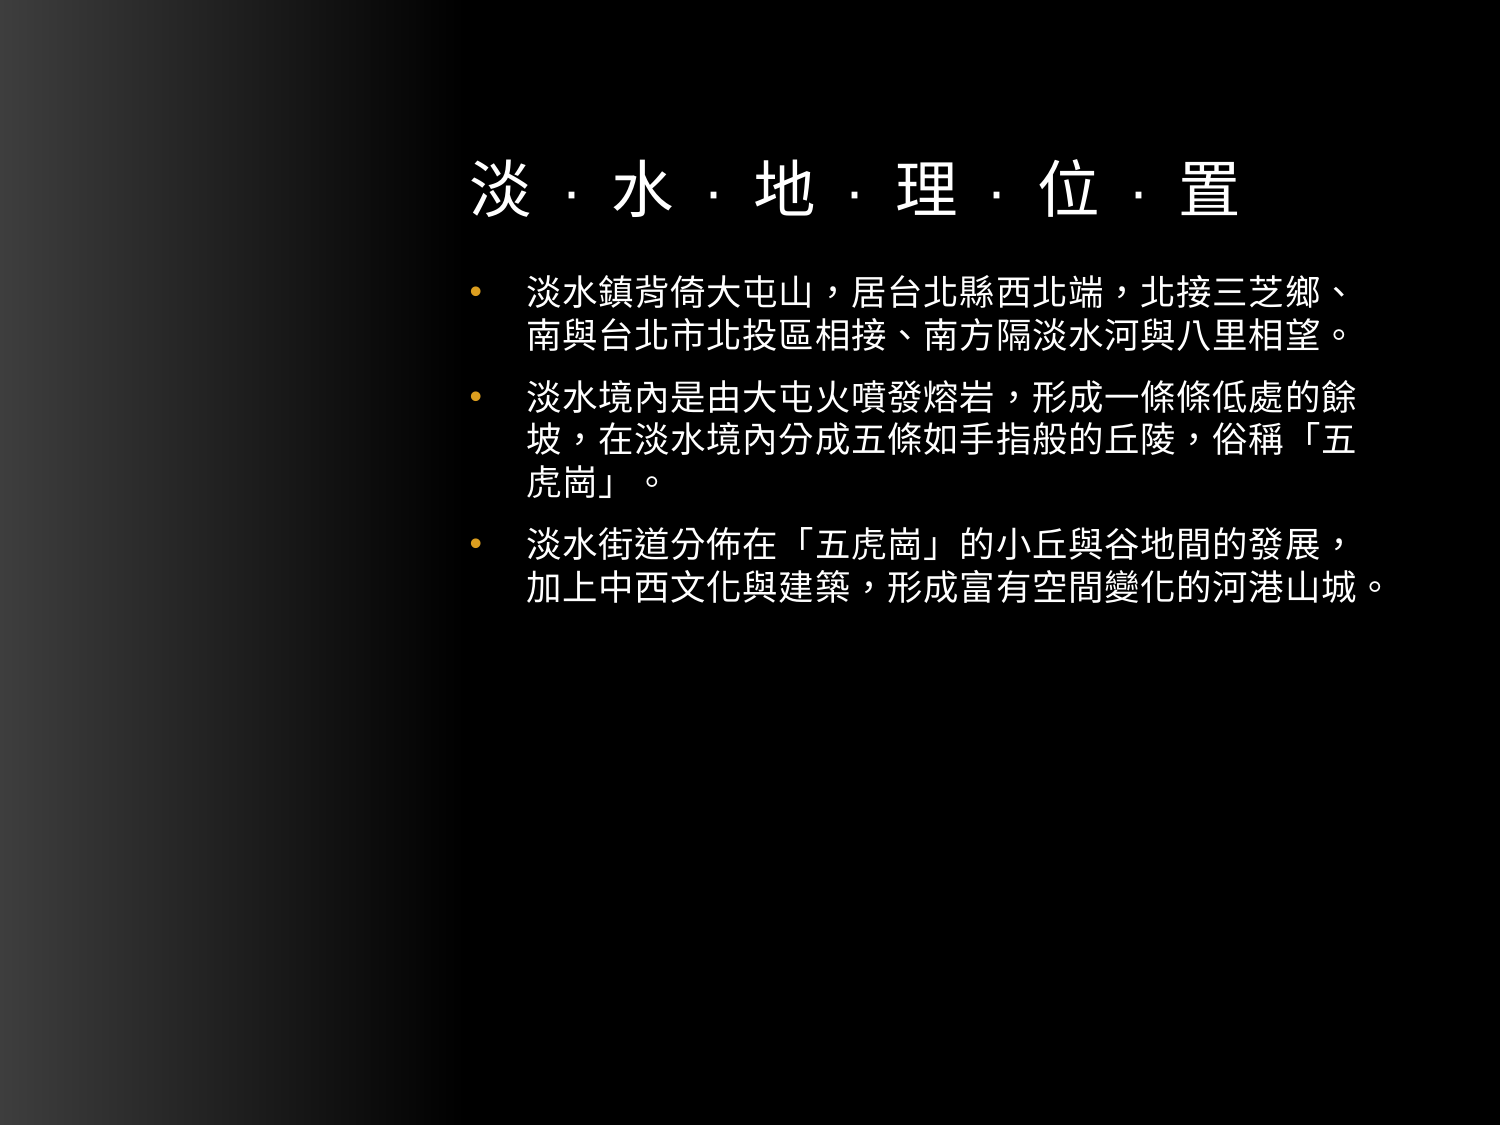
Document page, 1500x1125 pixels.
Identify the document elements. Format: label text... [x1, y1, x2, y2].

title 淡 · 水 · 地 · 理 · 位 · 置 [454, 45, 1401, 233]
list 淡水鎮背倚大屯山，居台北縣西北端，北接三芝鄉、南與台北市北投區相接、南方隔淡水河與八里相望。 淡水境內是由大屯火噴發熔岩，形成一條條低處的餘坡，在淡水境內分成五條如手指般的丘陵，俗稱「五虎崗」。 淡水街道分佈在「五虎崗」的小丘與谷地間的發展，加上中西文化與建築，形成富有空間變化的河港山城。 [454, 262, 1400, 938]
